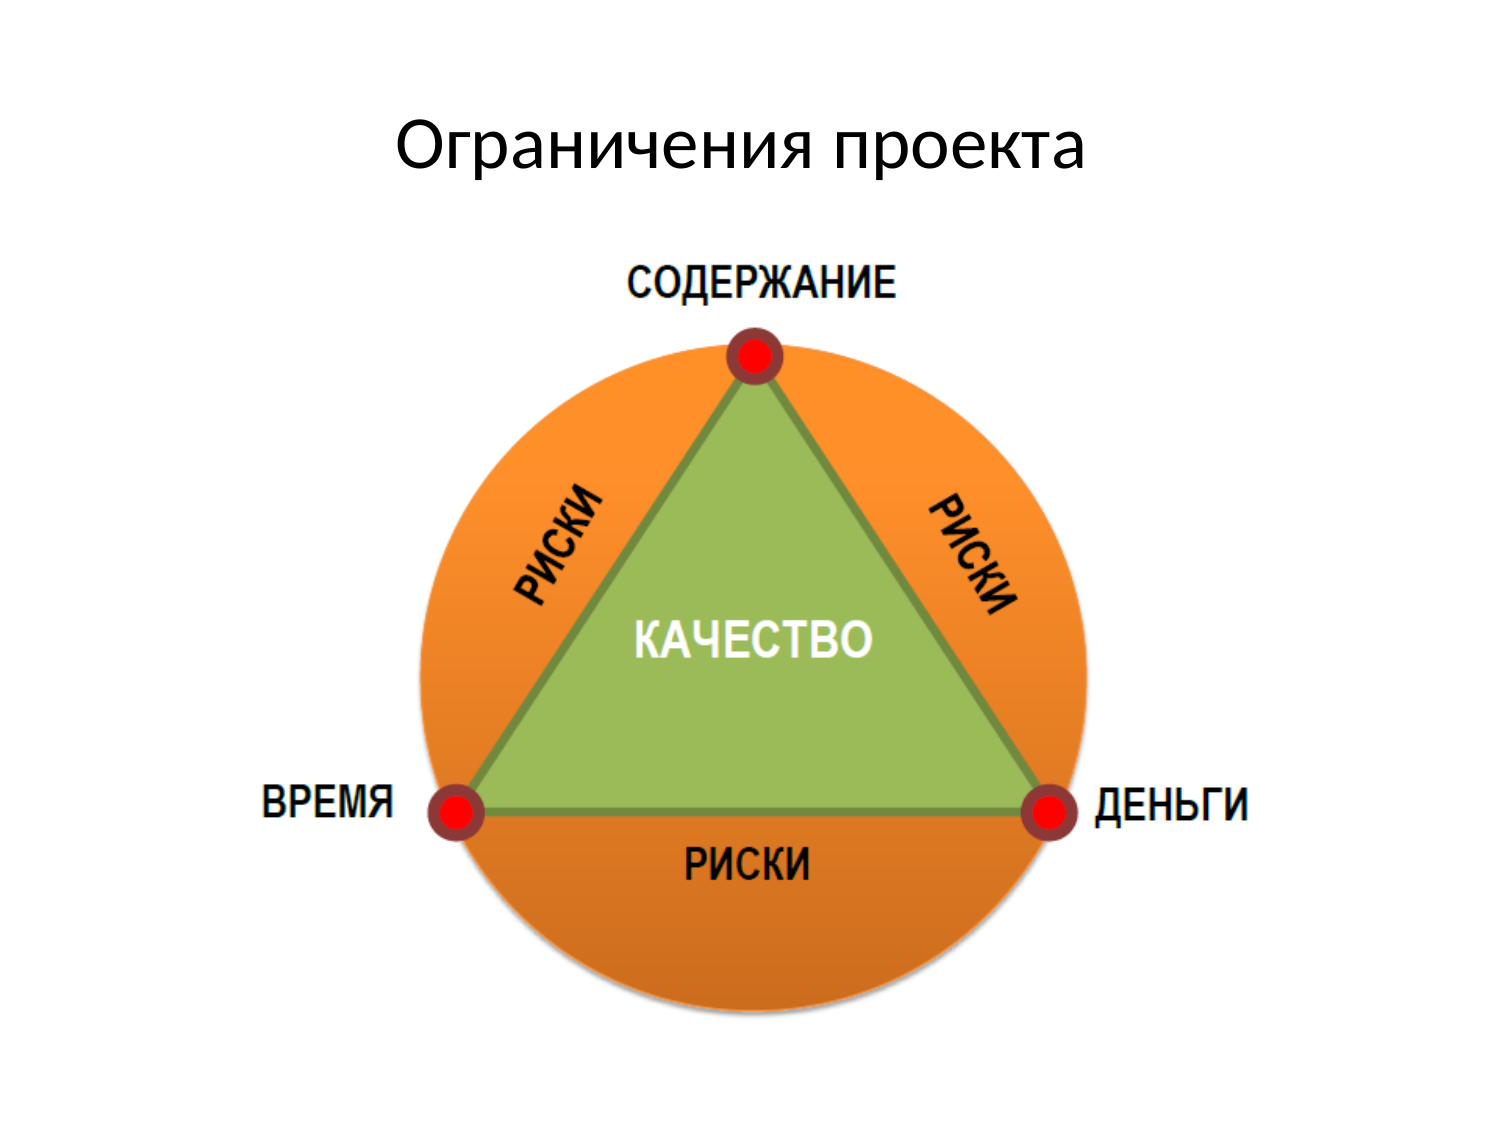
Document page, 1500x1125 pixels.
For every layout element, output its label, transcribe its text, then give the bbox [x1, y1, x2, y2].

title Ограничения проекта [75, 45, 1425, 233]
picture [198, 234, 1308, 1035]
